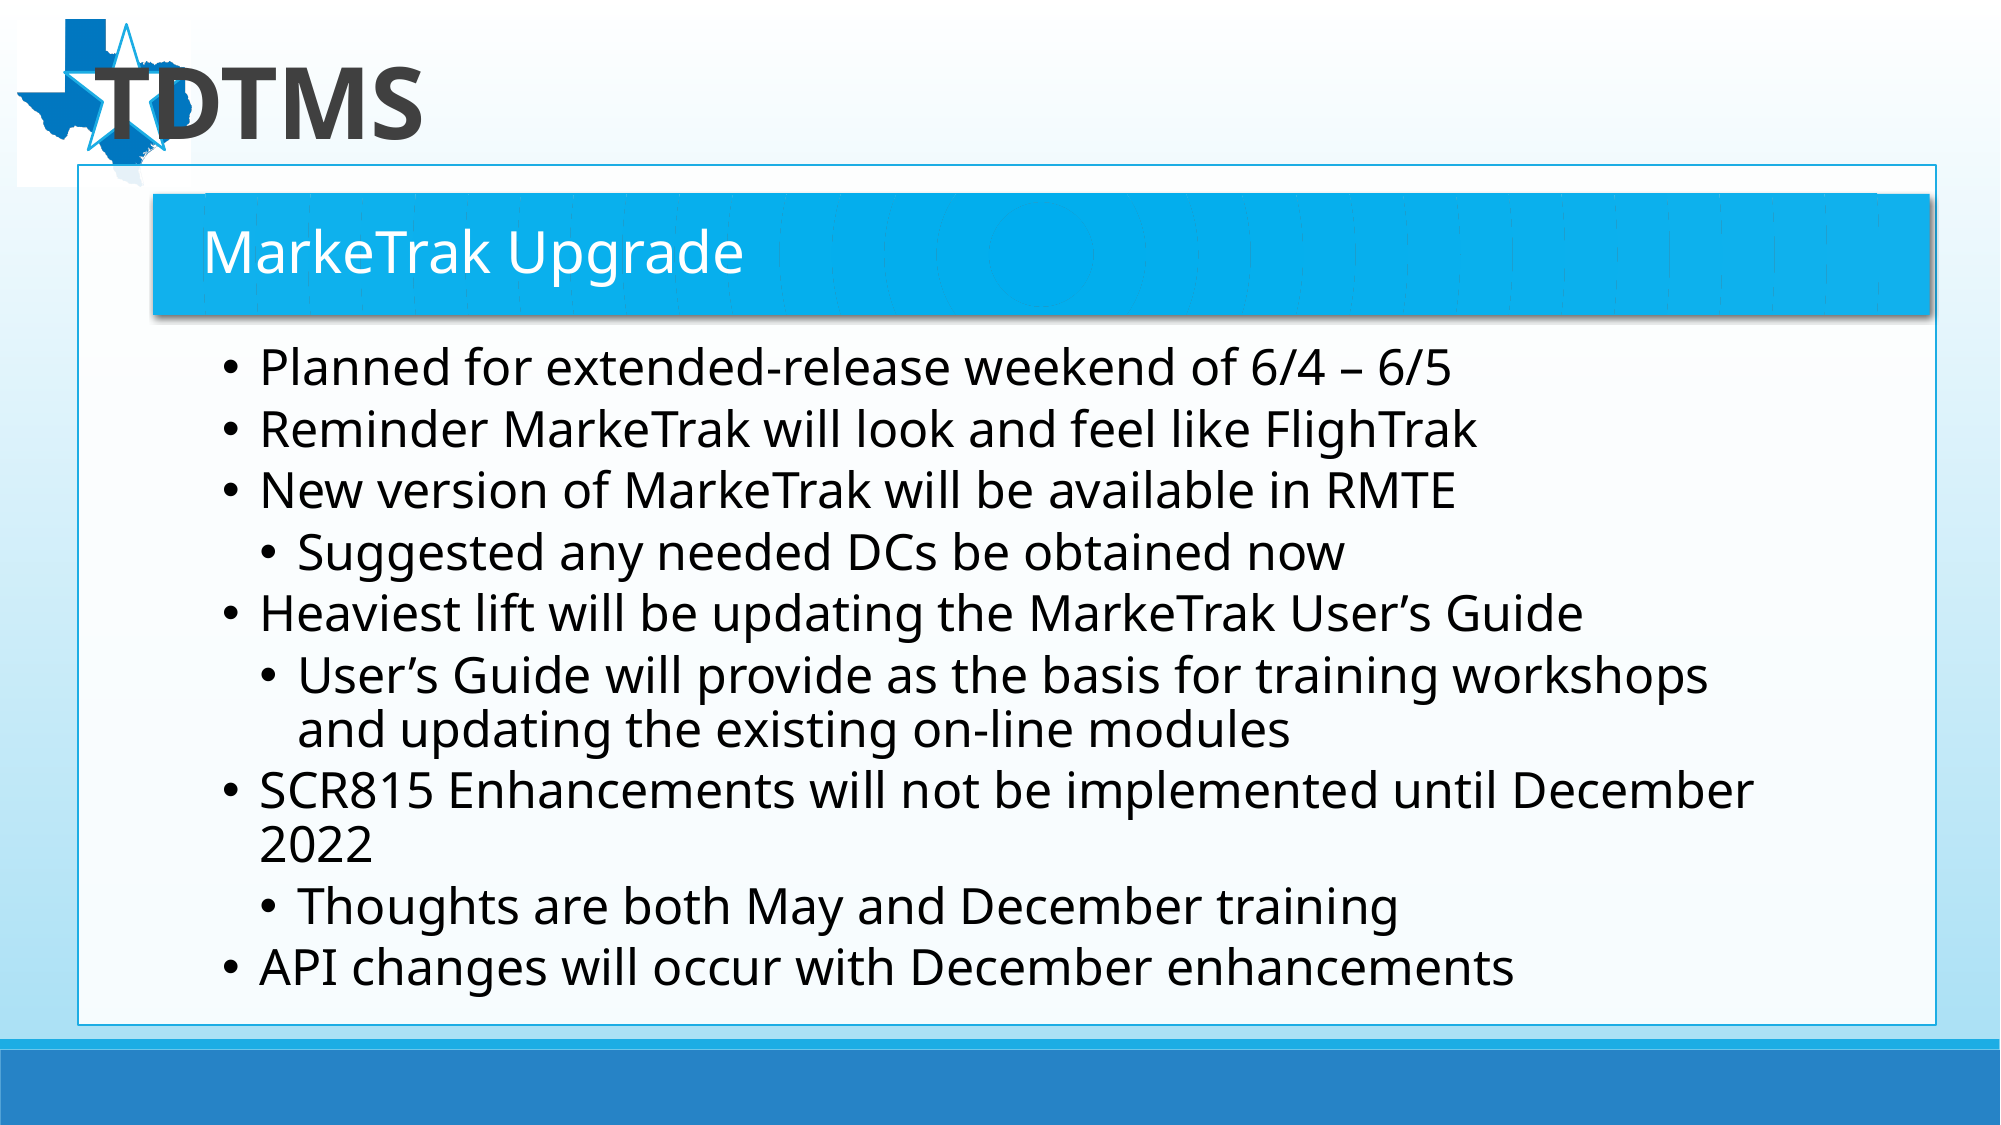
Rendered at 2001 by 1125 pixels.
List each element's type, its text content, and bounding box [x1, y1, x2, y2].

title TDTMS [199, 24, 1802, 160]
picture [16, 19, 192, 188]
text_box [77, 163, 1937, 1026]
